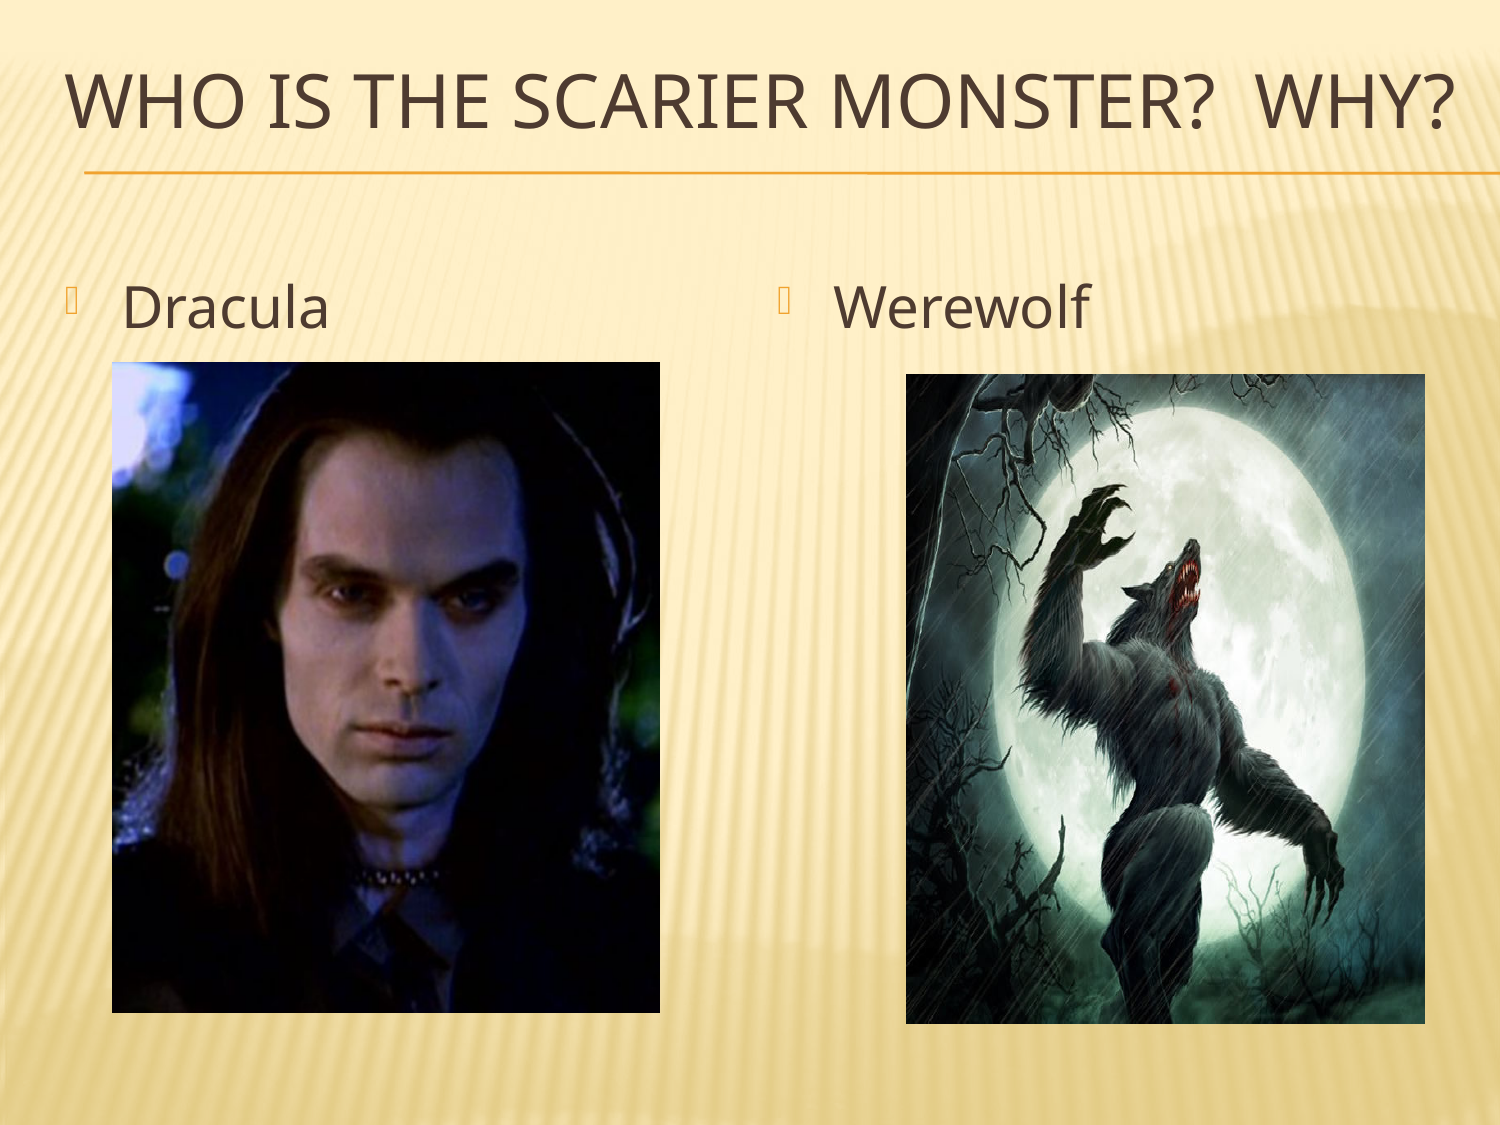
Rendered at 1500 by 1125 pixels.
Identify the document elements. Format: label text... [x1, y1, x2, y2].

list Werewolf [762, 262, 1475, 1038]
picture [905, 374, 1426, 1025]
list Dracula [50, 262, 738, 1038]
picture [112, 362, 660, 1013]
title Who is the scarier Monster? Why? [49, 75, 1475, 213]
